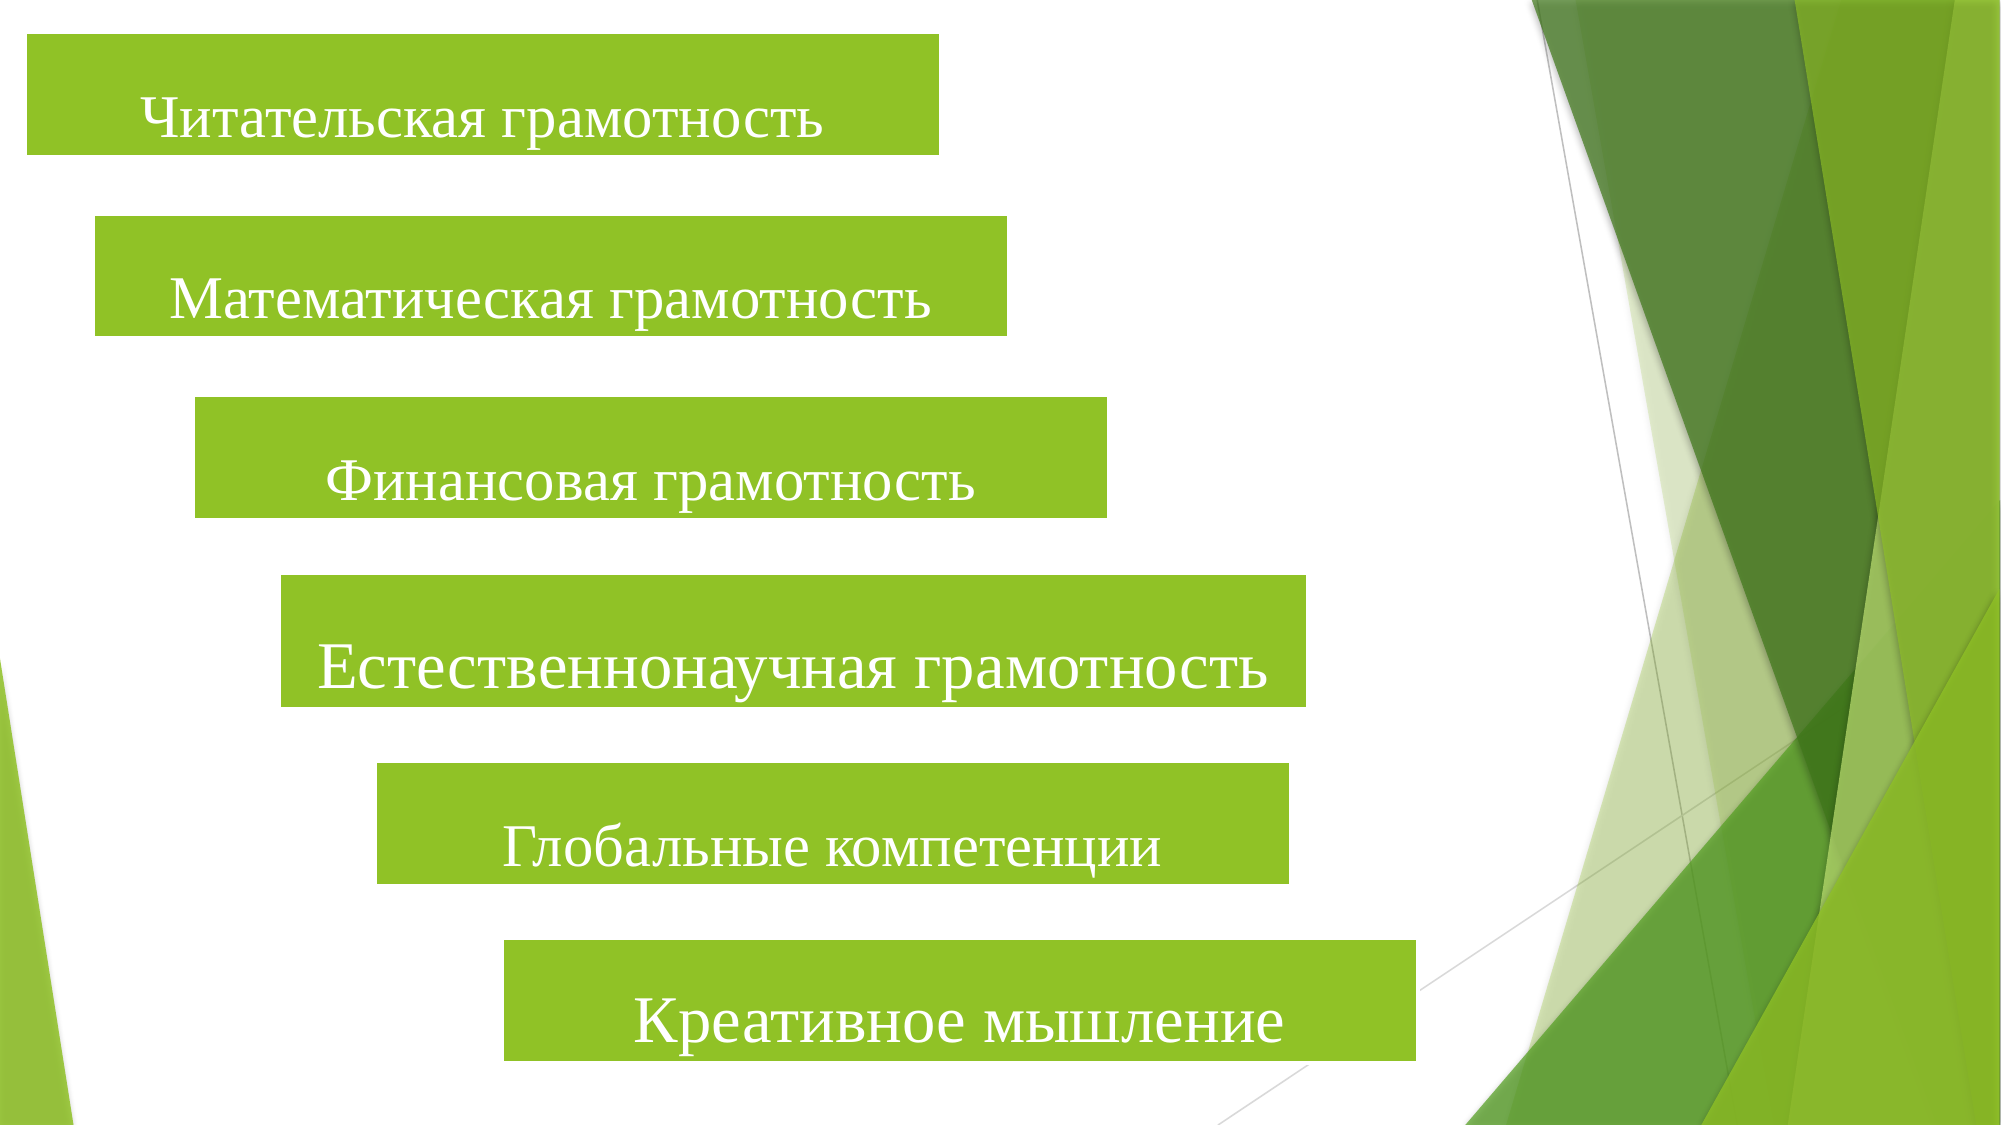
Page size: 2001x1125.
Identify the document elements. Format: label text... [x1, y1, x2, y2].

text_box Математическая грамотность [91, 211, 1011, 341]
text_box Финансовая грамотность [191, 393, 1111, 522]
title Читательская грамотность [23, 30, 943, 159]
text_box Креативное мышление [500, 936, 1420, 1065]
text_box Глобальные компетенции [373, 759, 1293, 888]
text_box Естественнонаучная грамотность [277, 570, 1310, 711]
